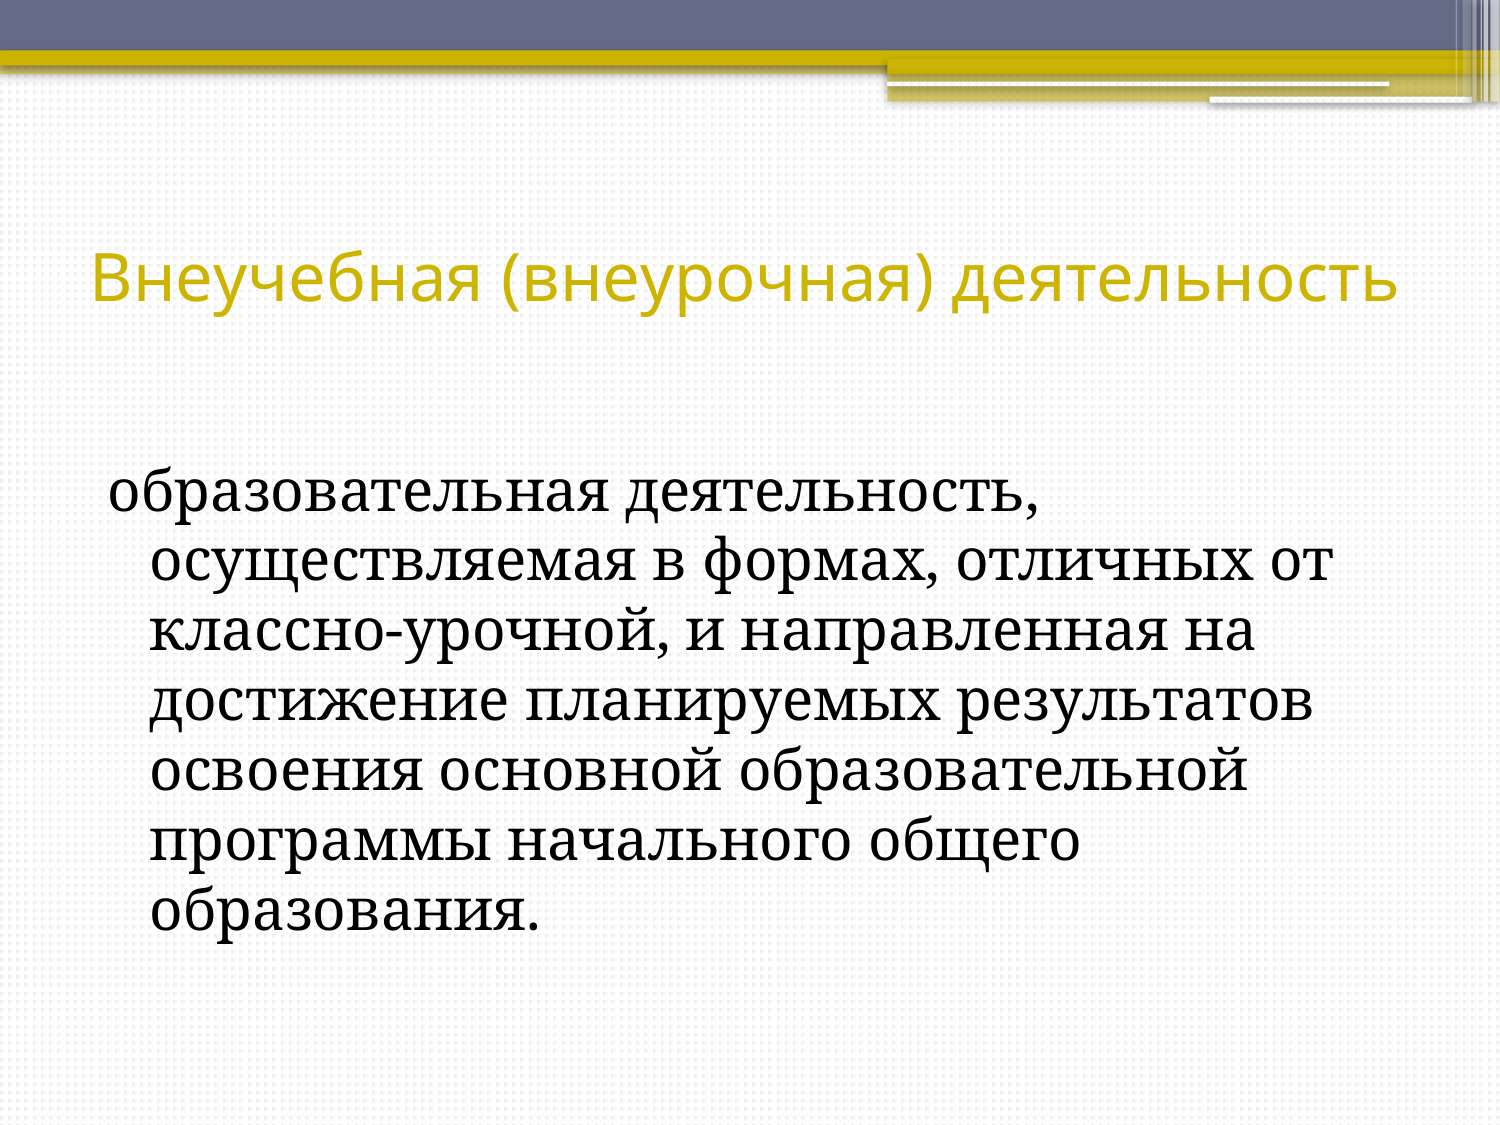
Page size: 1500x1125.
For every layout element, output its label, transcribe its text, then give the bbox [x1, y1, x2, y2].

list образовательная деятельность, осуществляемая в формах, отличных от классно-урочной, и направленная на достижение планируемых результатов освоения основной образовательной программы начального общего образования. [75, 368, 1425, 1079]
title Внеучебная (внеурочная) деятельность [75, 187, 1425, 363]
